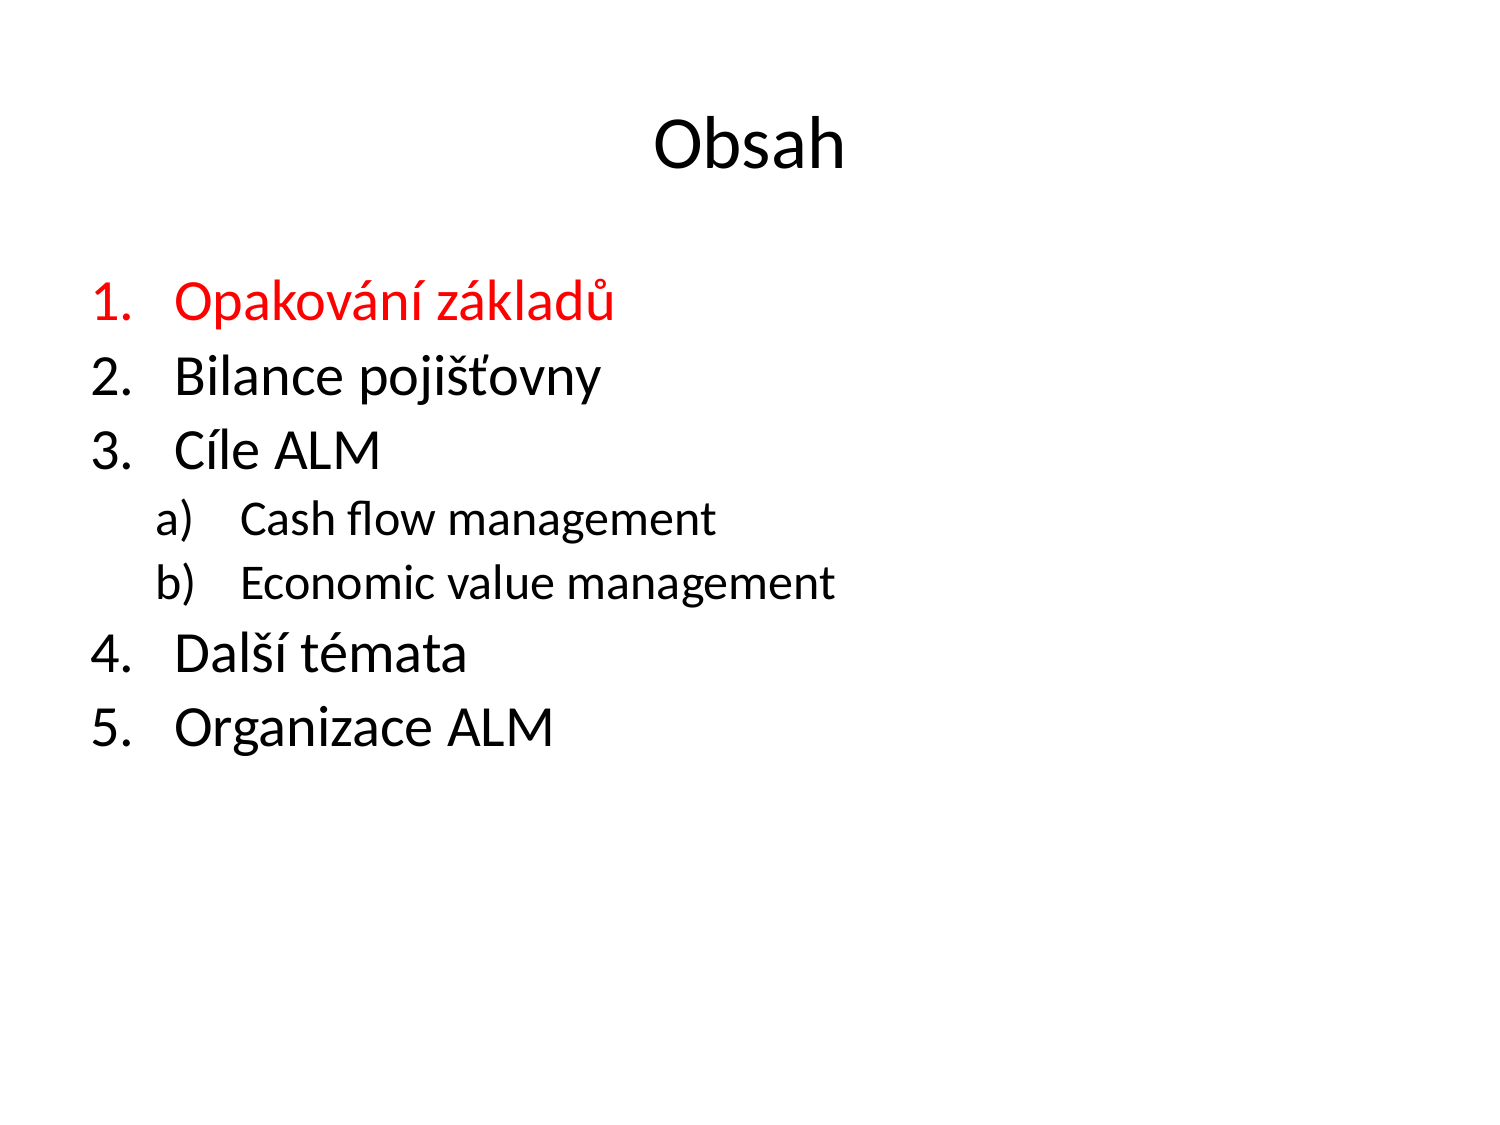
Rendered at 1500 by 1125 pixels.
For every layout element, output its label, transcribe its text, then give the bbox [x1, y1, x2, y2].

list Opakování základů Bilance pojišťovny Cíle ALM Cash flow management Economic value management Další témata Organizace ALM [75, 262, 1425, 1005]
title Obsah [75, 45, 1425, 233]
